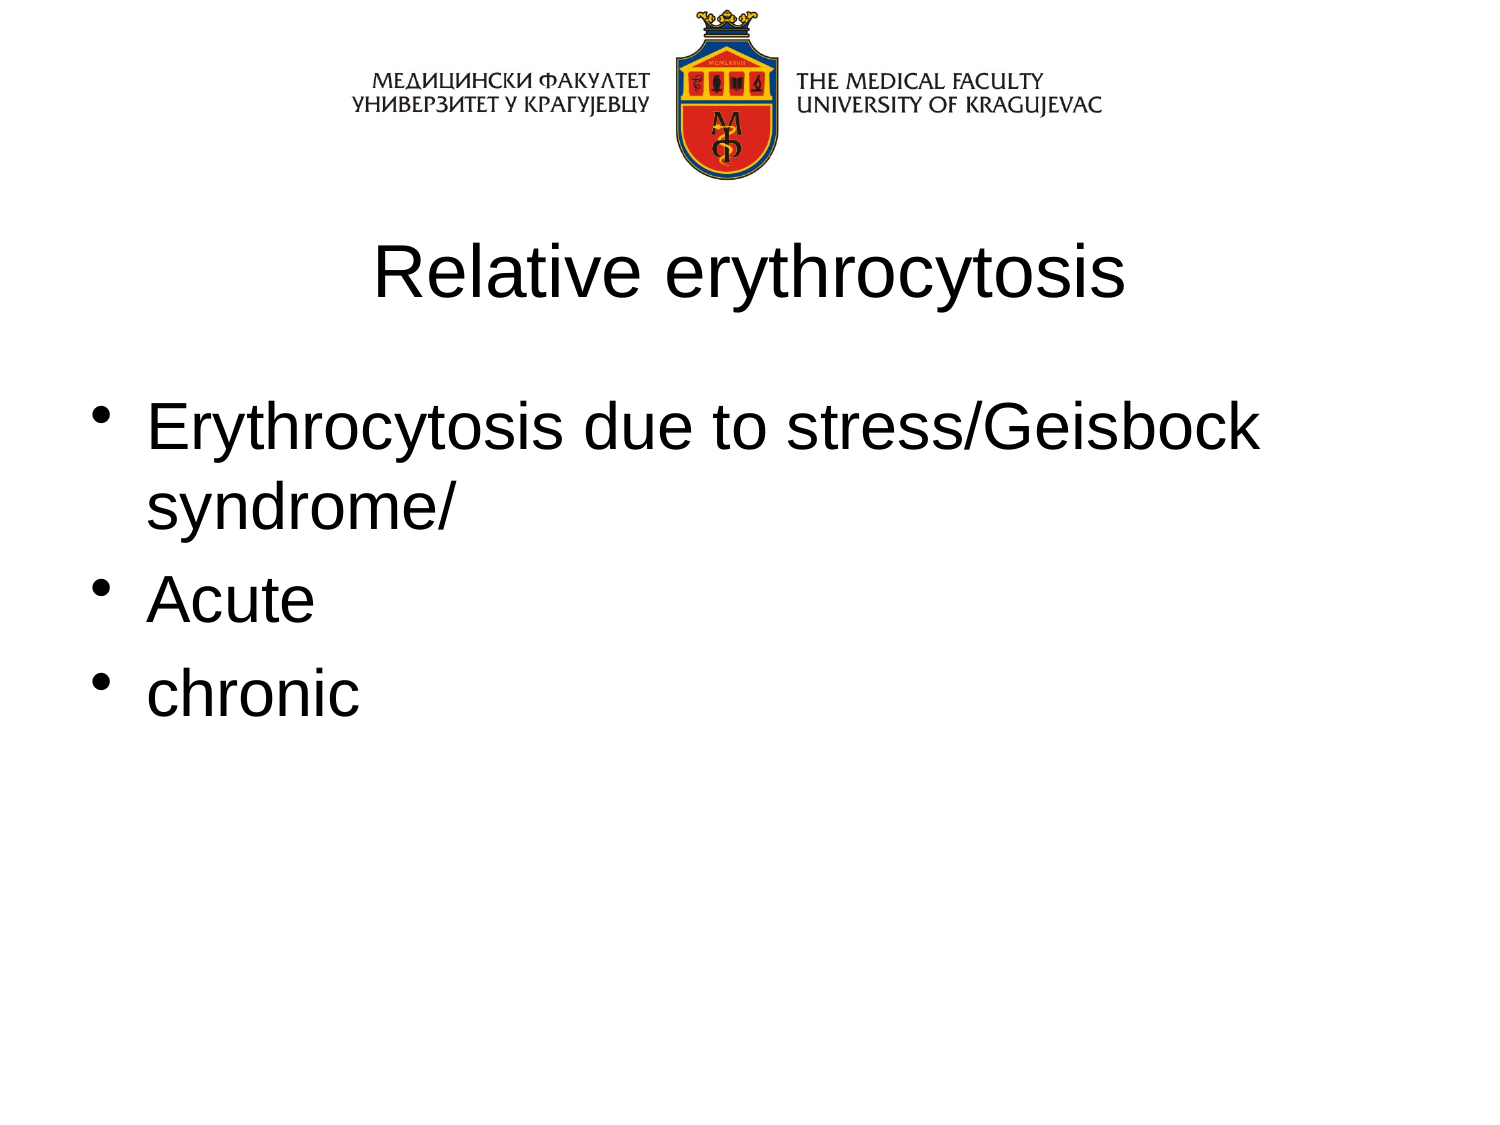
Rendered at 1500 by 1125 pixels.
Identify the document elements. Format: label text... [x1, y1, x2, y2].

list Erythrocytosis due to stress/Geisbock syndrome/ Acute chronic [74, 374, 1426, 1118]
title Relative erythrocytosis [74, 173, 1426, 362]
picture [328, 0, 1125, 173]
